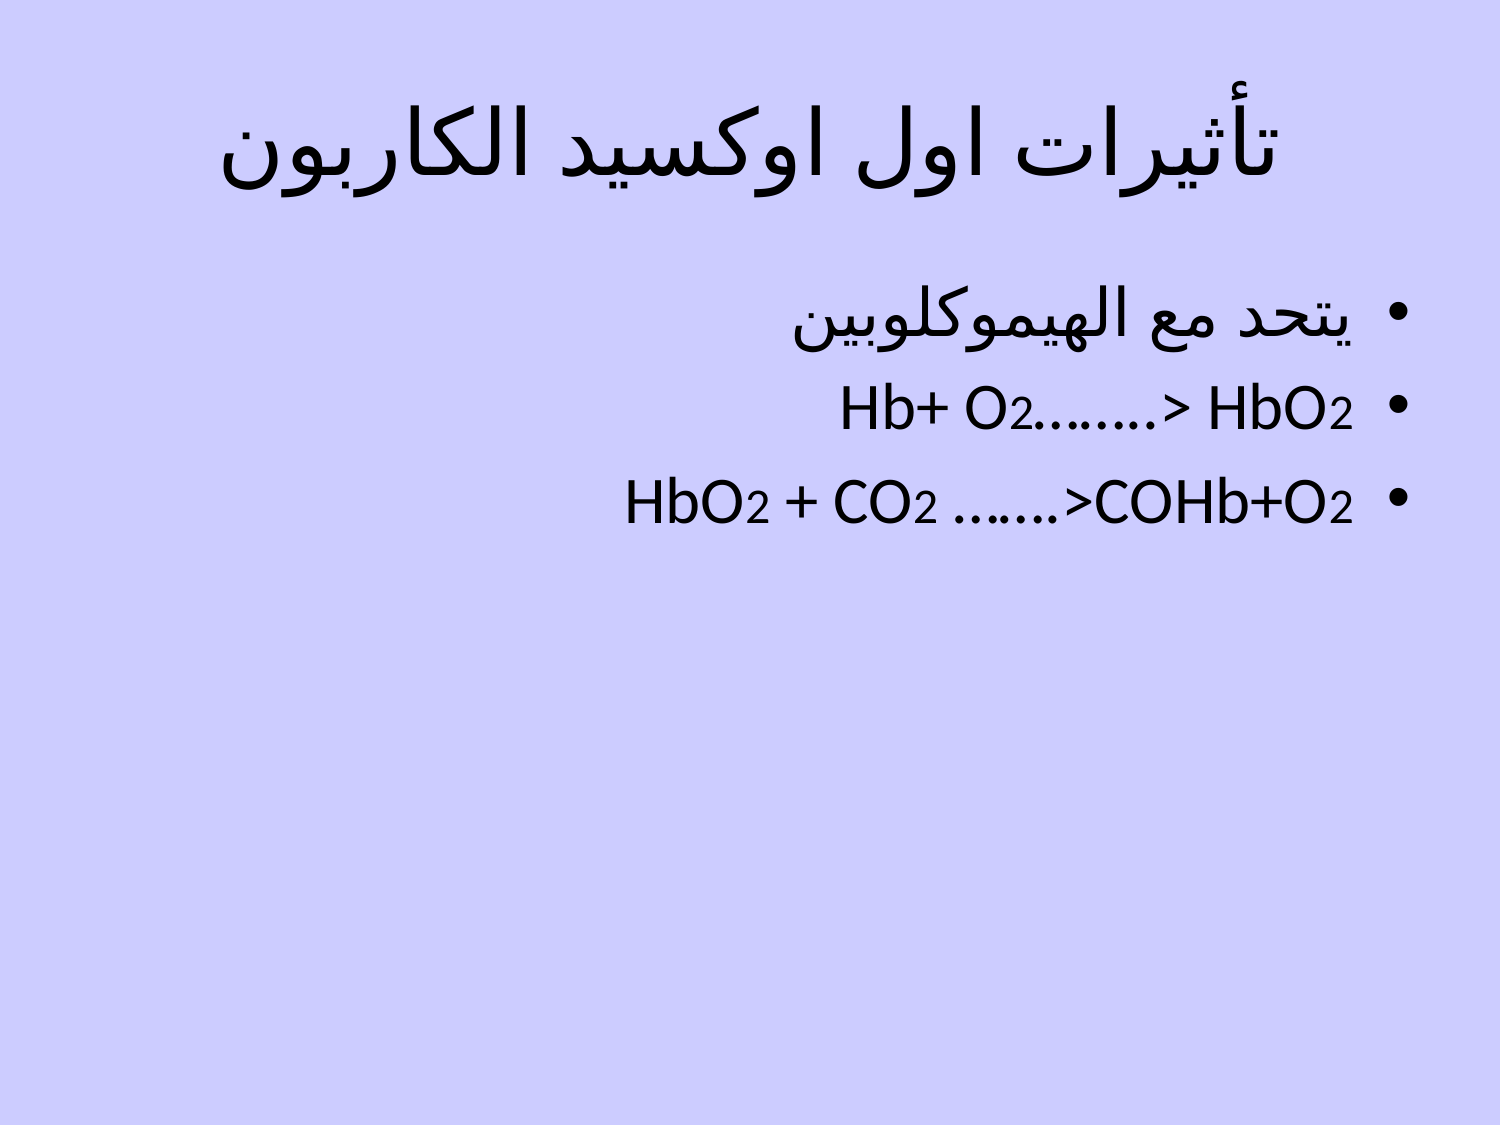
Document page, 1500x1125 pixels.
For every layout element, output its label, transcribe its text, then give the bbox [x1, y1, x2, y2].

list يتحد مع الهيموكلوبين Hb+ O2……..> HbO2 HbO2 + CO2 …….>COHb+O2 [75, 262, 1425, 1005]
title تأثيرات اول اوكسيد الكاربون [75, 45, 1425, 233]
